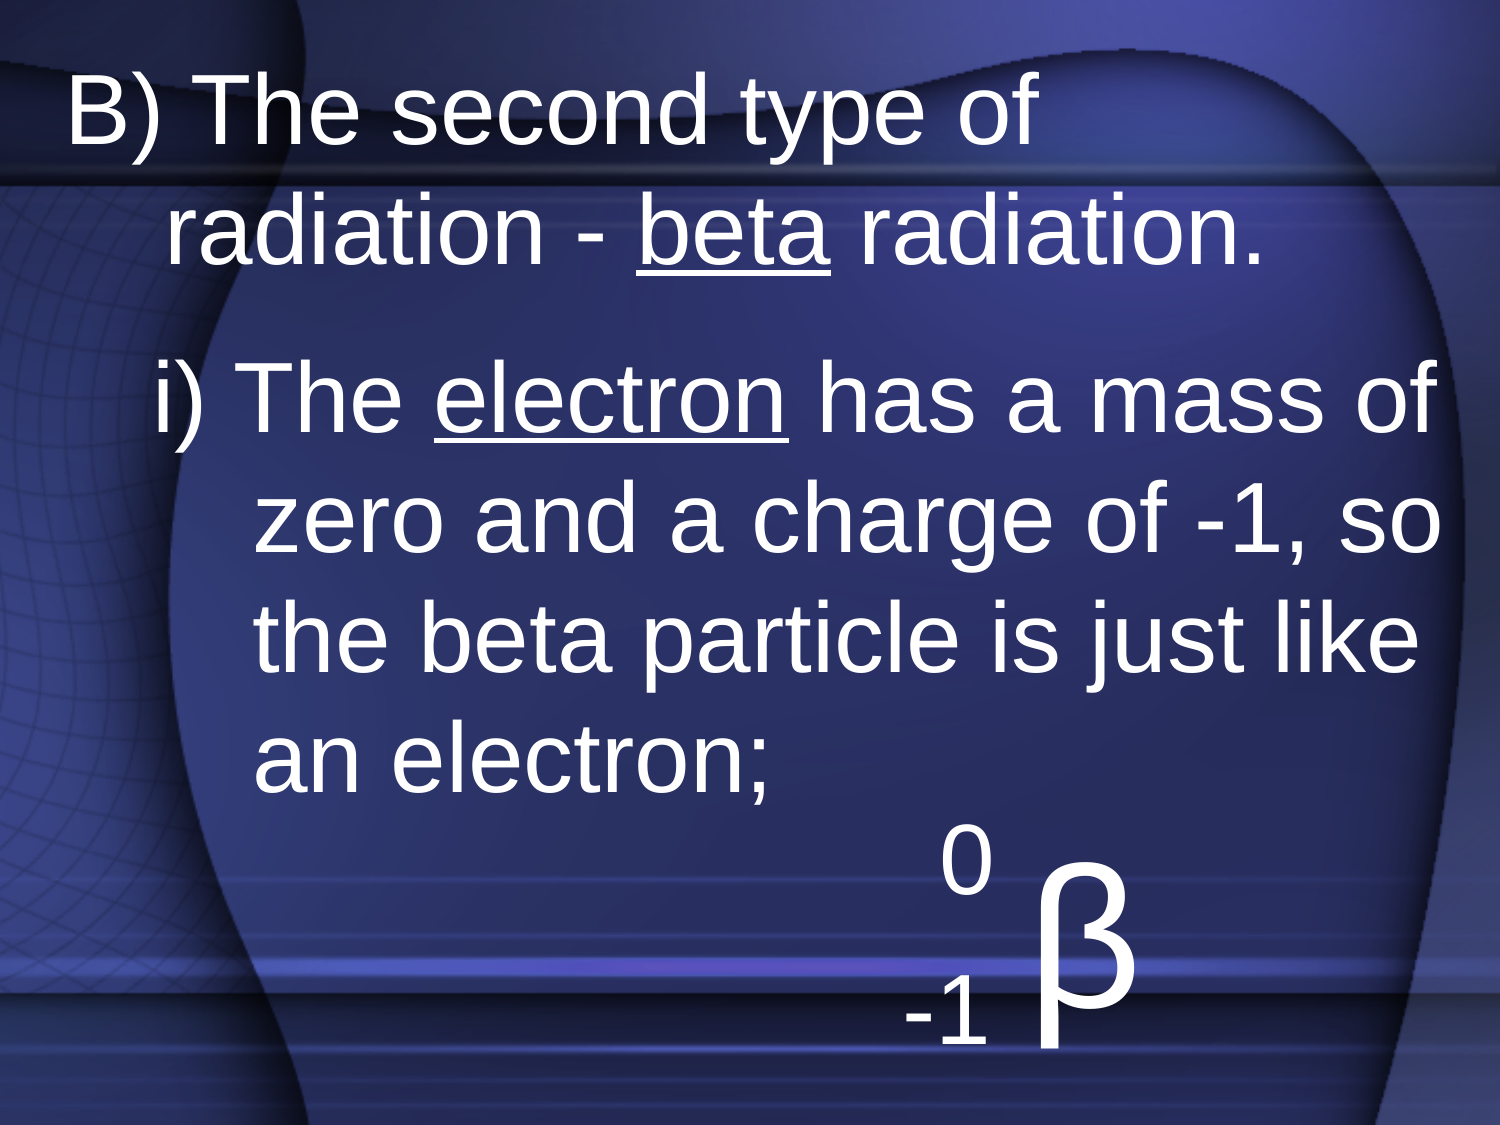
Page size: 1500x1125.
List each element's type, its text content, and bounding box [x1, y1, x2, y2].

text_box -1 [887, 937, 1007, 1073]
text_box 0 [925, 787, 1011, 923]
text_box β [1012, 799, 1158, 1055]
text_box i) The electron has a mass of zero and a charge of -1, so the beta particle is just like an electron; [137, 324, 1500, 820]
text_box B) The second type of radiation - beta radiation. [49, 37, 1413, 413]
picture [0, 0, 1500, 1125]
